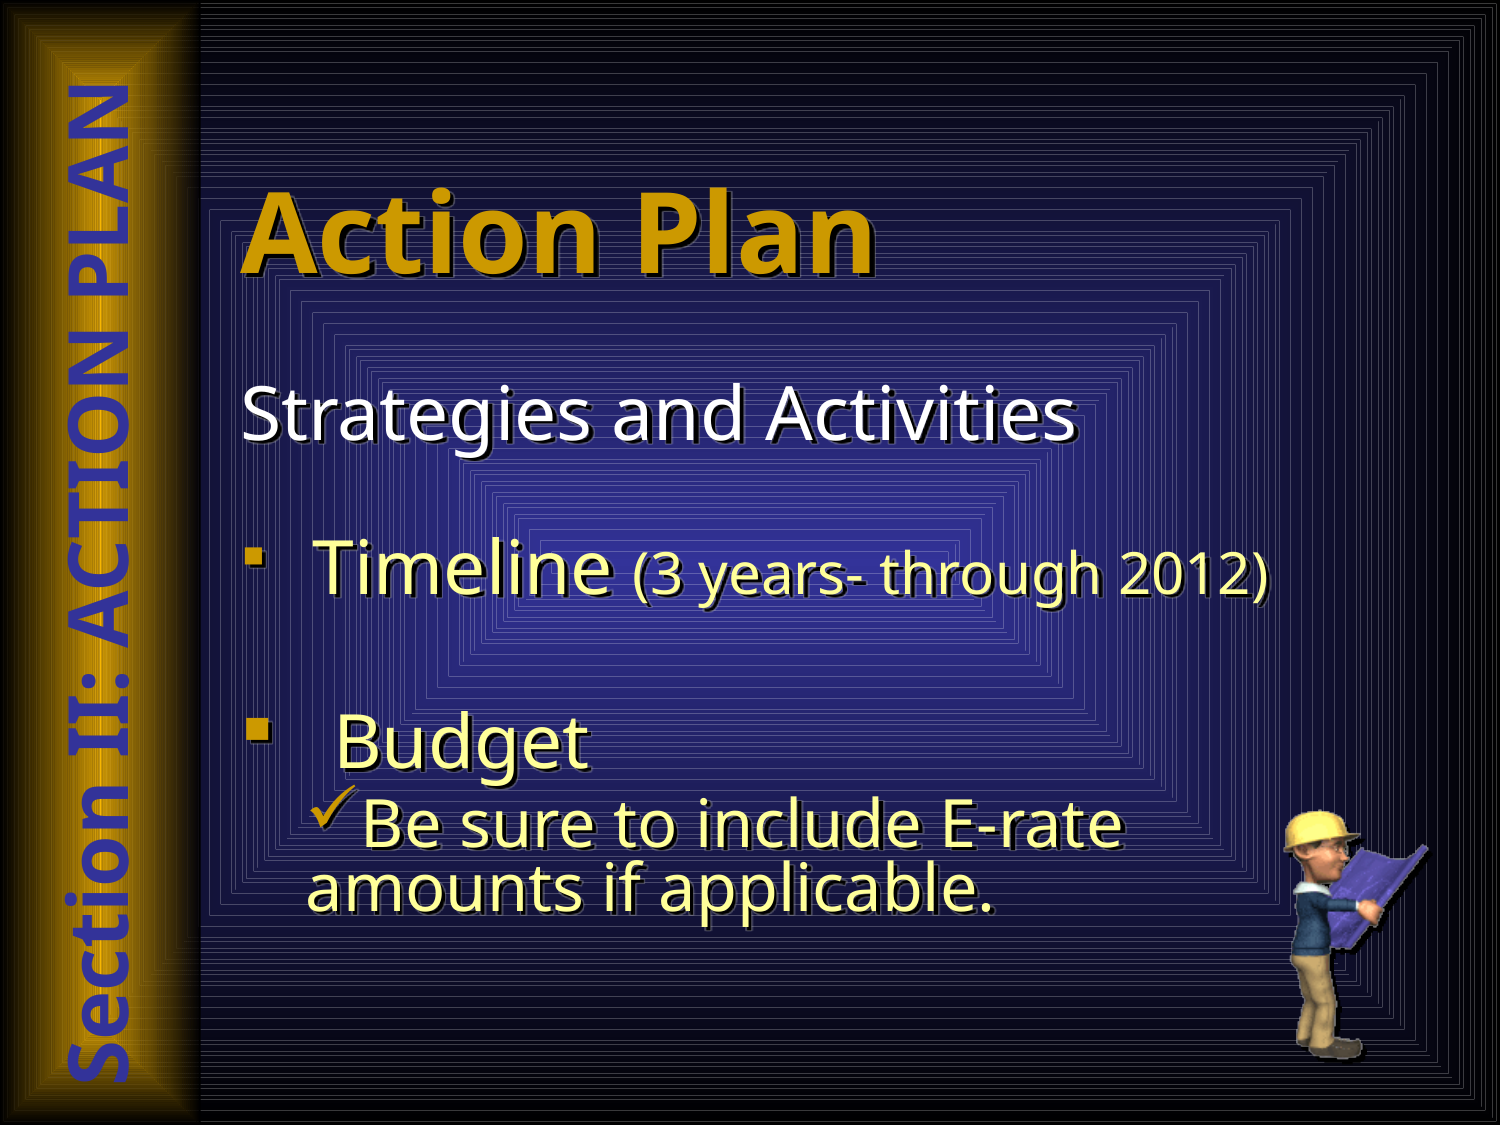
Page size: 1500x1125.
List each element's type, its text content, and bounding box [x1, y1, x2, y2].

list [1240, 802, 1439, 1063]
list Action Plan Strategies and Activities Timeline (3 years- through 2012) Budget Be sure to include E-rate amounts if applicable. [224, 87, 1401, 1031]
text_box Section II: ACTION PLAN [37, 0, 153, 1102]
